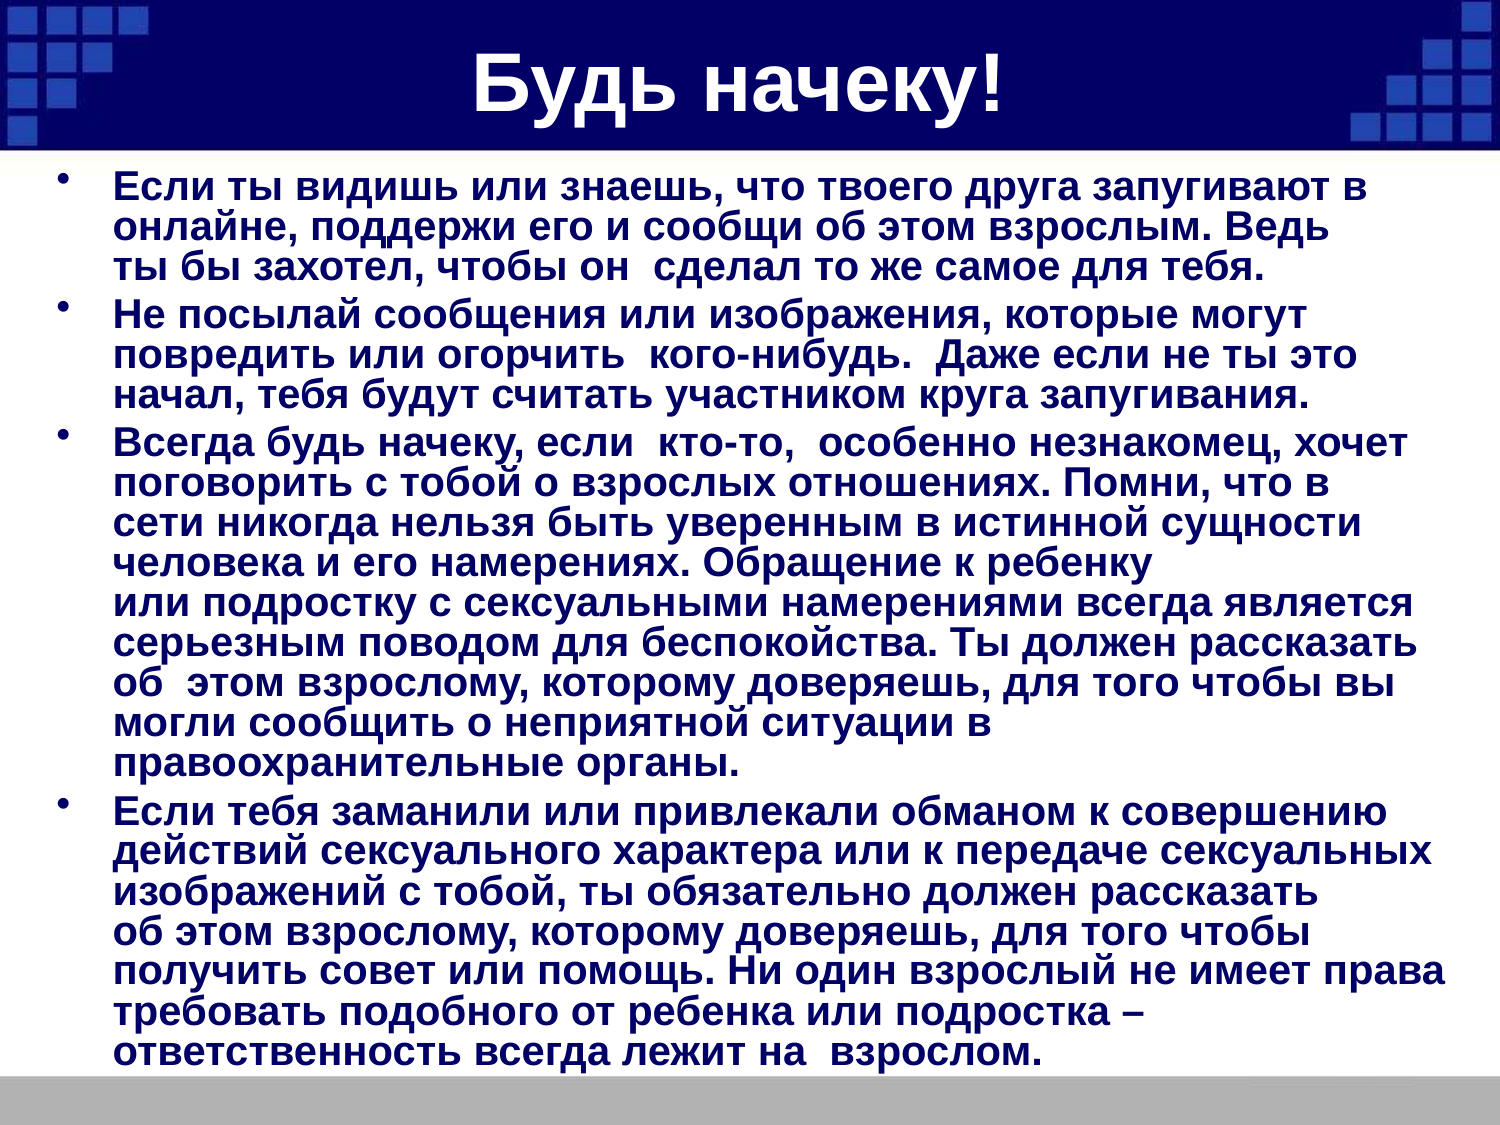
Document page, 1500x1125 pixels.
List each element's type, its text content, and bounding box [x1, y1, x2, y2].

picture [0, 0, 1500, 1125]
title Будь начеку! [76, 0, 1428, 150]
list Если ты видишь или знаешь, что твоего друга запугивают в онлайне, поддержи его и сообщи об этом взрослым. Ведь ты бы захотел, чтобы он сделал то же самое для тебя. Не посылай сообщения или изображения, которые могут повредить или огорчить кого-нибудь. Даже если не ты это начал, тебя будут считать участником круга запугивания. Всегда будь начеку, если кто-то, особенно незнакомец, хочет поговорить с тобой о взрослых отношениях. Помни, что в сети никогда нельзя быть уверенным в истинной сущности человека и его намерениях. Обращение к ребенку или подростку с сексуальными намерениями всегда является серьезным поводом для беспокойства. Ты должен рассказать об этом взрослому, которому доверяешь, для того чтобы вы могли сообщить о неприятной ситуации в правоохранительные органы. Если тебя заманили или привлекали обманом к совершению действий сексуального характера или к передаче сексуальных изображений с тобой, ты обязательно должен рассказать об этом взрослому, которому доверяешь, для того чтобы получить совет или помощь. Ни один взрослый не имеет права требовать подобного от ребенка или подростка – ответственность всегда лежит на взрослом. [40, 160, 1471, 1125]
